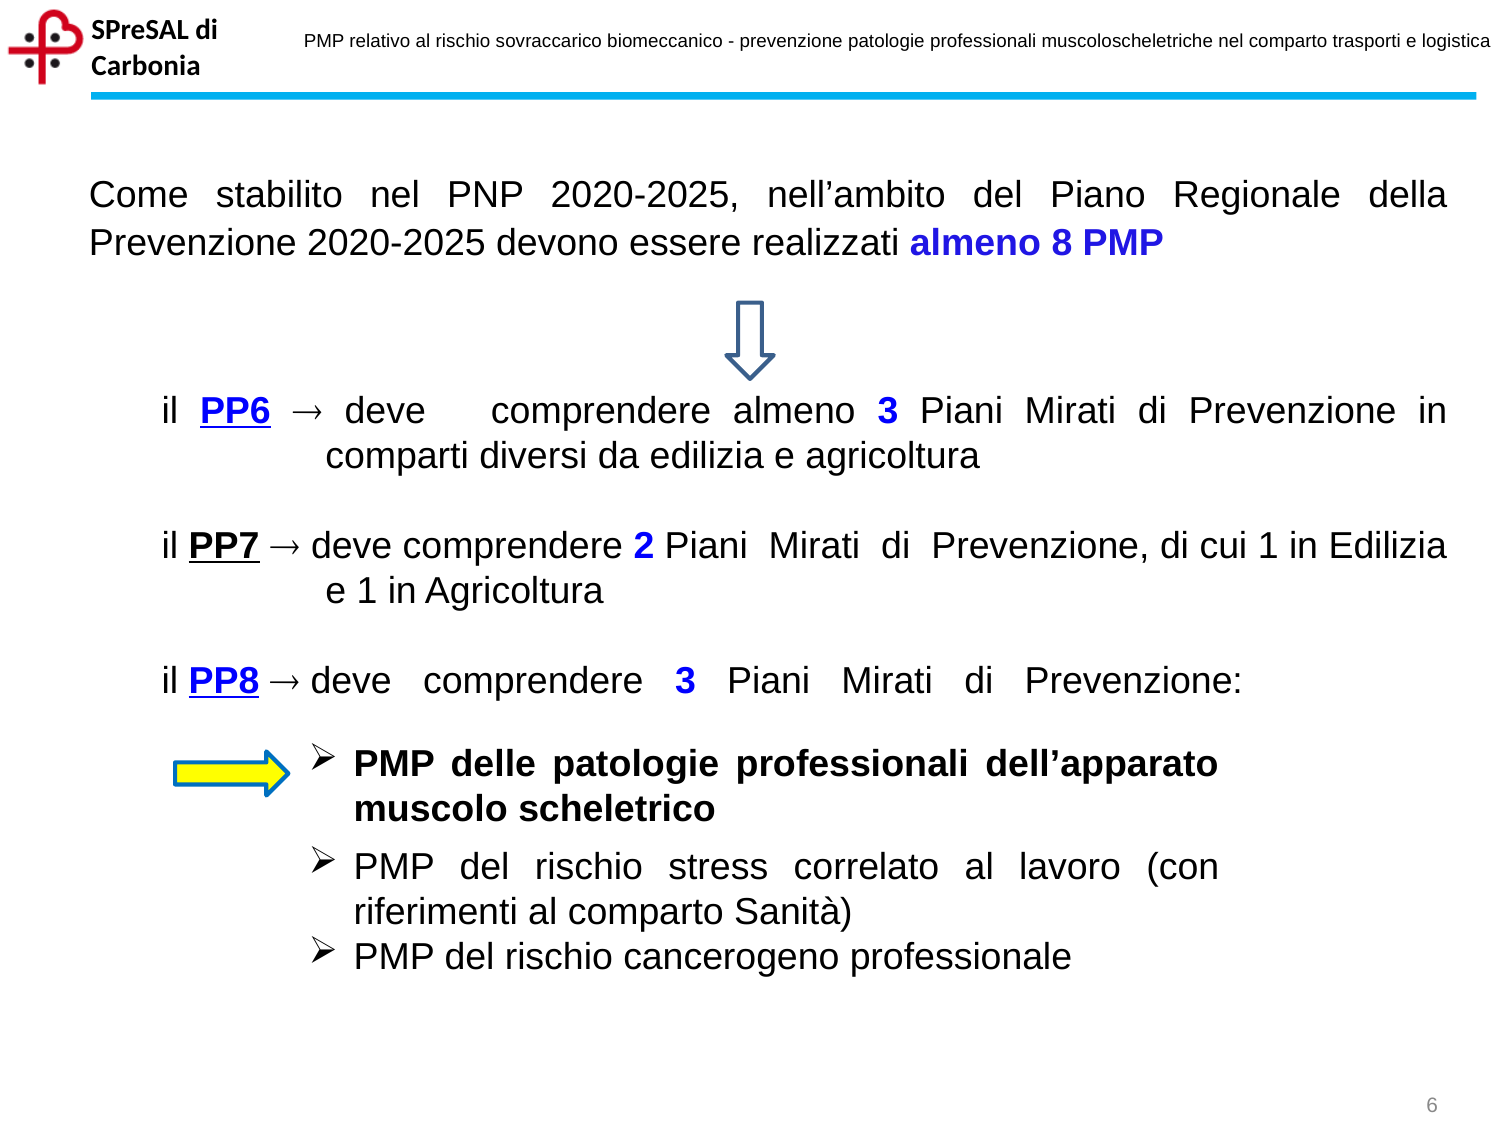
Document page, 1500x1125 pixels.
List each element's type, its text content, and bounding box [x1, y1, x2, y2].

text_box [95, 92, 1477, 100]
text_box PMP relativo al rischio sovraccarico biomeccanico - prevenzione patologie professionali muscoloscheletriche nel comparto trasporti e logistica [289, 21, 1500, 81]
text_box PMP delle patologie professionali dell’apparato muscolo scheletrico PMP del rischio stress correlato al lavoro (con riferimenti al comparto Sanità) PMP del rischio cancerogeno professionale [88, 732, 1235, 1030]
slide_number 6 [1399, 1082, 1453, 1125]
picture [0, 0, 91, 100]
text_box [724, 300, 776, 381]
text_box SPreSAL di Carbonia [95, 3, 254, 89]
text_box Come stabilito nel PNP 2020-2025, nell’ambito del Piano Regionale della Prevenzione 2020-2025 devono essere realizzati almeno 8 PMP il PP6  deve comprendere almeno 3 Piani Mirati di Prevenzione in comparti diversi da edilizia e agricoltura il PP7  deve comprendere 2 Piani Mirati di Prevenzione, di cui 1 in Edilizia e 1 in Agricoltura il PP8  deve comprendere 3 Piani Mirati di Prevenzione: [74, 114, 1463, 709]
